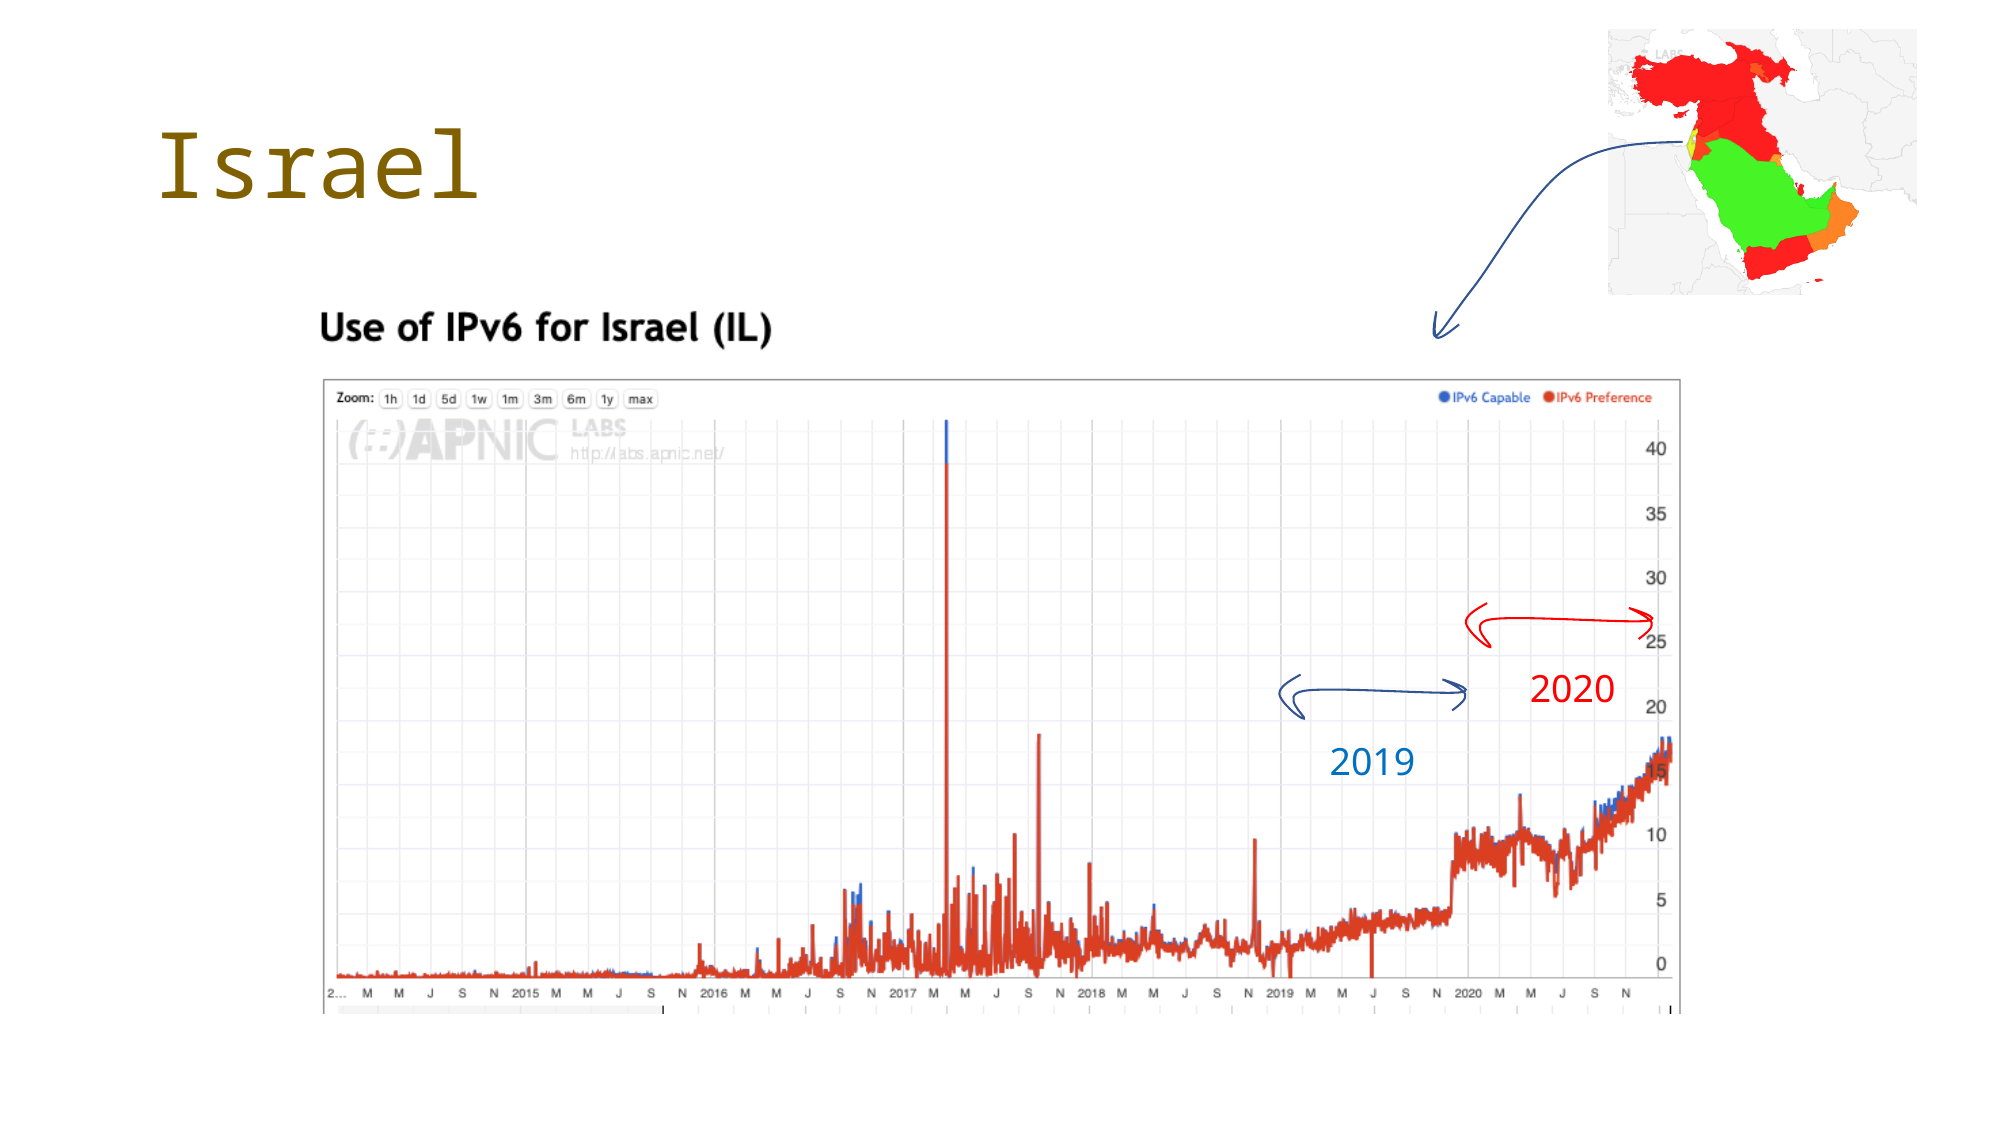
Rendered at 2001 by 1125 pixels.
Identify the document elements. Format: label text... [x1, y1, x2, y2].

text_box [1463, 148, 1608, 299]
title Israel [137, 59, 1608, 278]
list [311, 299, 1689, 1014]
picture [1608, 29, 1917, 308]
